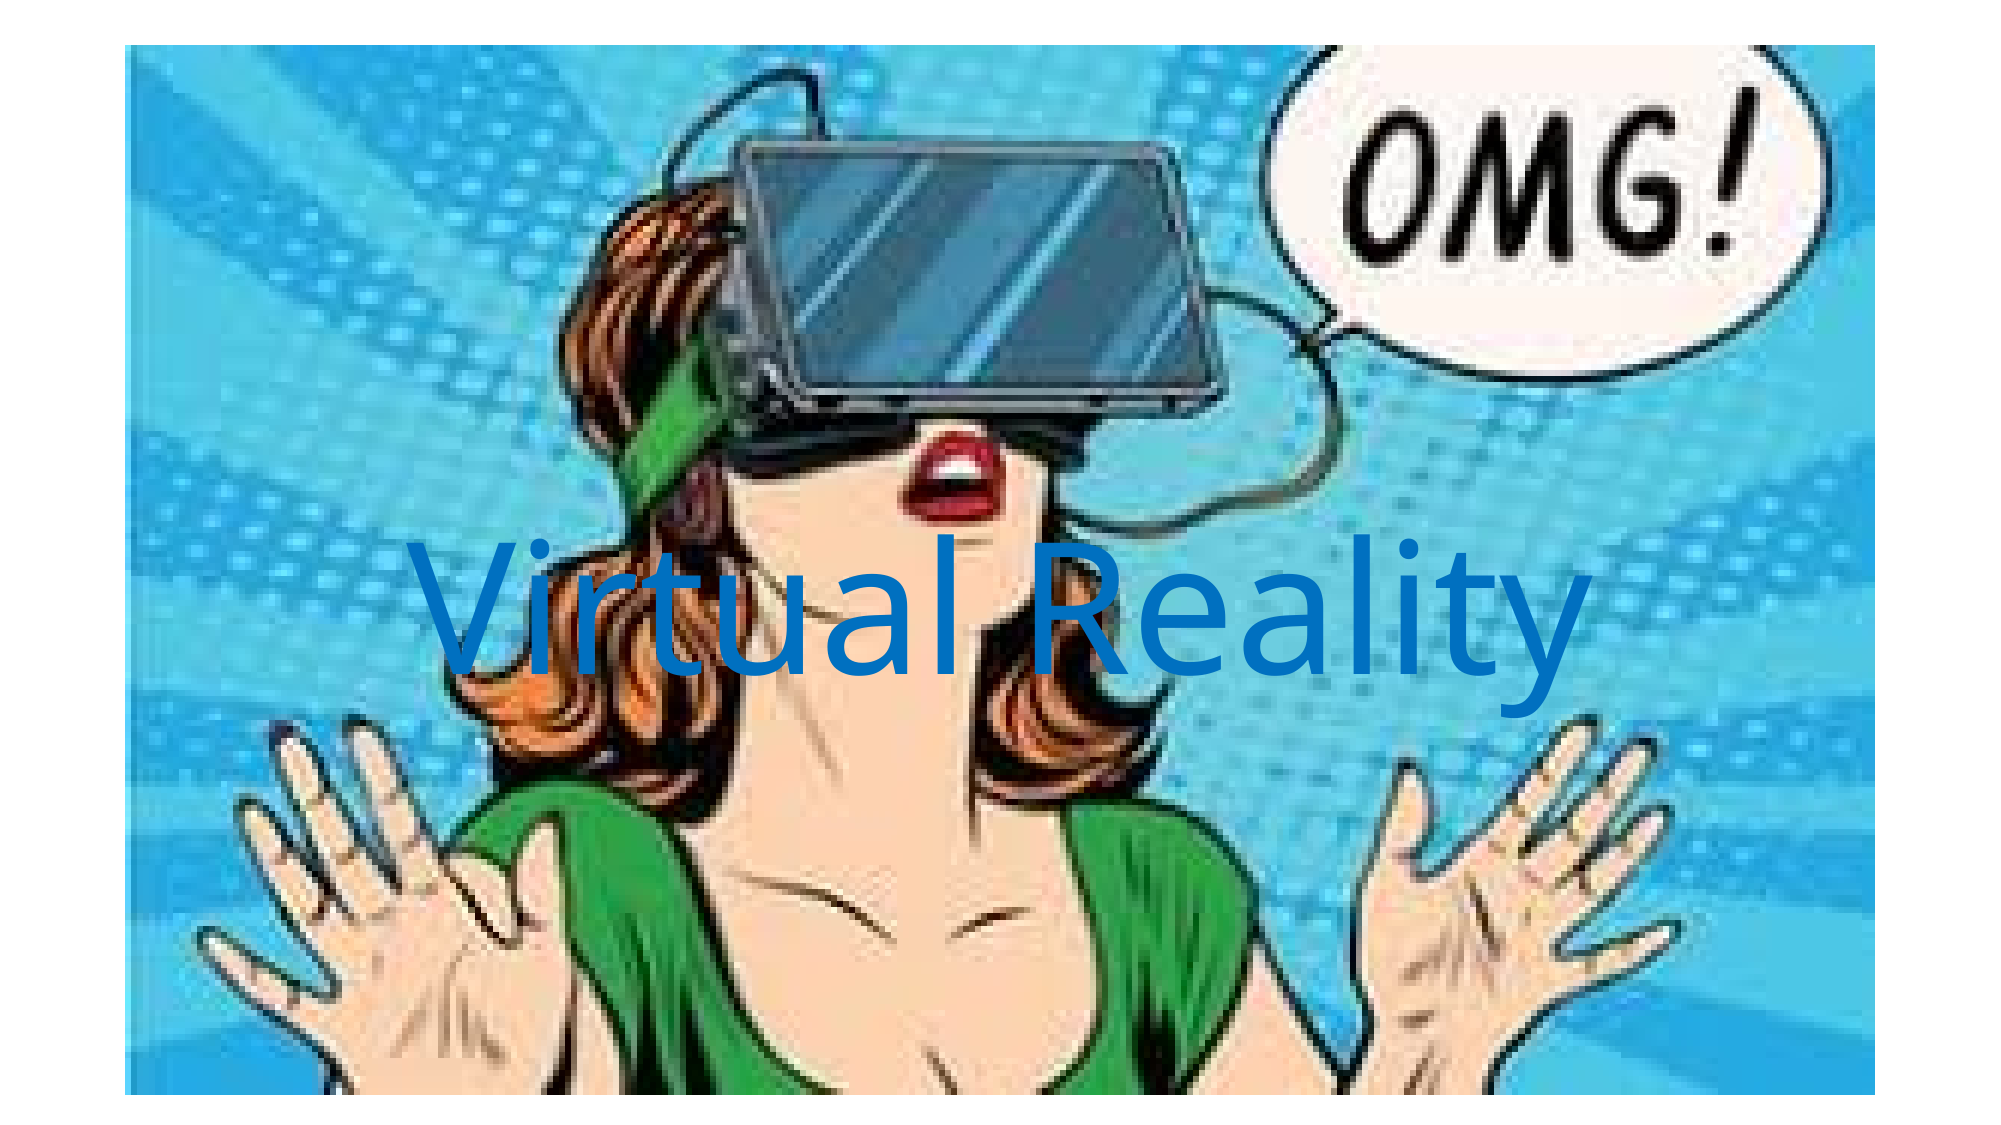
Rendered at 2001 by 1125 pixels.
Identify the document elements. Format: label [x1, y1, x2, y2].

picture [125, 45, 1875, 1095]
